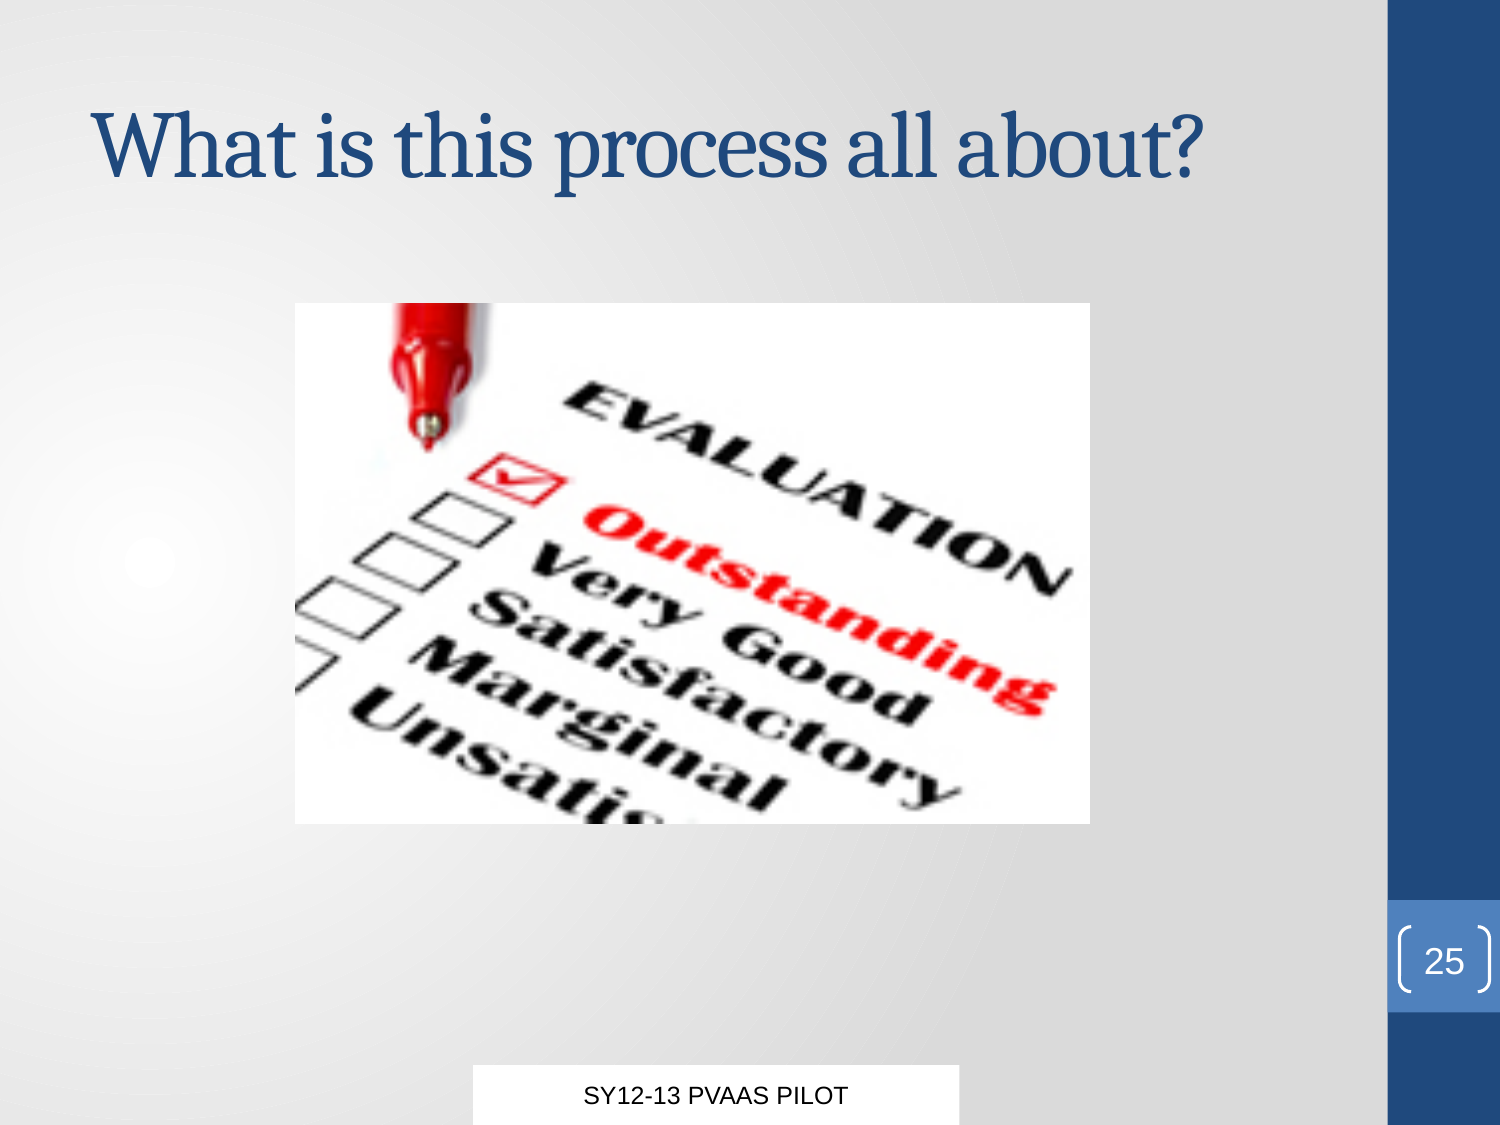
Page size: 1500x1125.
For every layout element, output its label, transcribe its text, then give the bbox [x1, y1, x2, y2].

slide_number 25 [1397, 925, 1492, 994]
picture [294, 302, 1091, 825]
title What is this process all about? [75, 45, 1325, 233]
footer SY12-13 PVAAS PILOT [473, 1065, 960, 1125]
